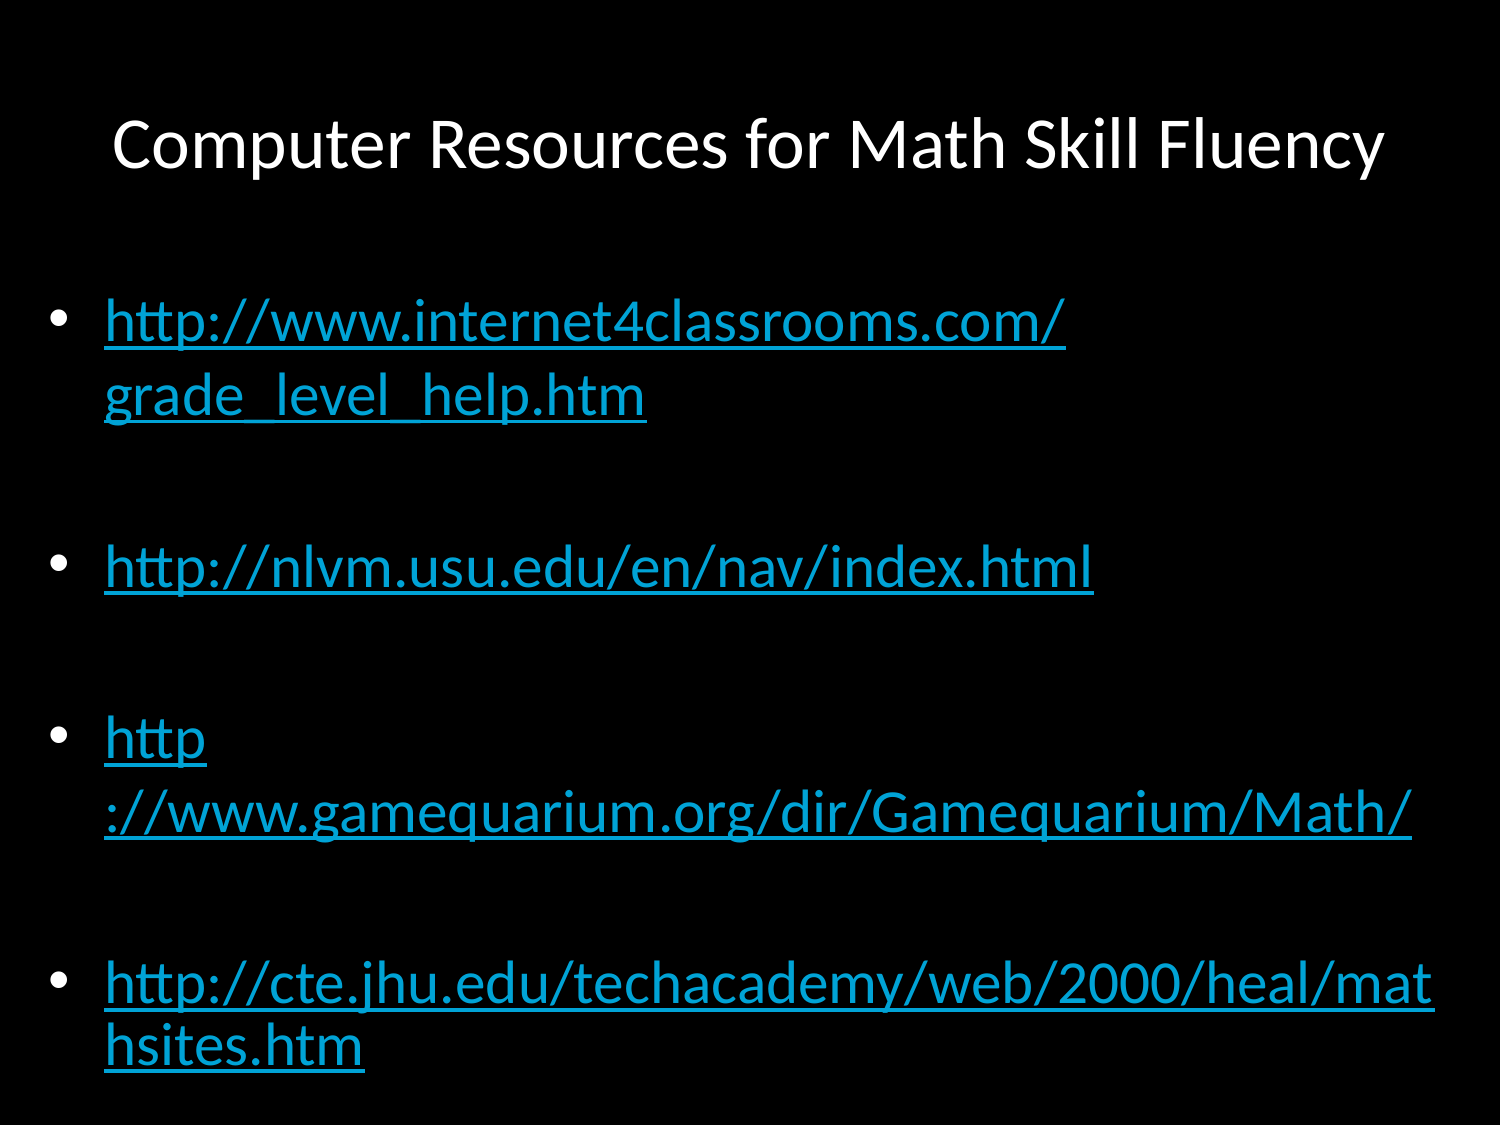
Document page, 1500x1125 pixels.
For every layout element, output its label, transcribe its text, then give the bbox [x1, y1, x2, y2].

title Computer Resources for Math Skill Fluency [75, 45, 1425, 233]
list http://www.internet4classrooms.com/grade_level_help.htm http://nlvm.usu.edu/en/nav/index.html http://www.gamequarium.org/dir/Gamequarium/Math/ http://cte.jhu.edu/techacademy/web/2000/heal/mathsites.htm [33, 273, 1471, 1084]
